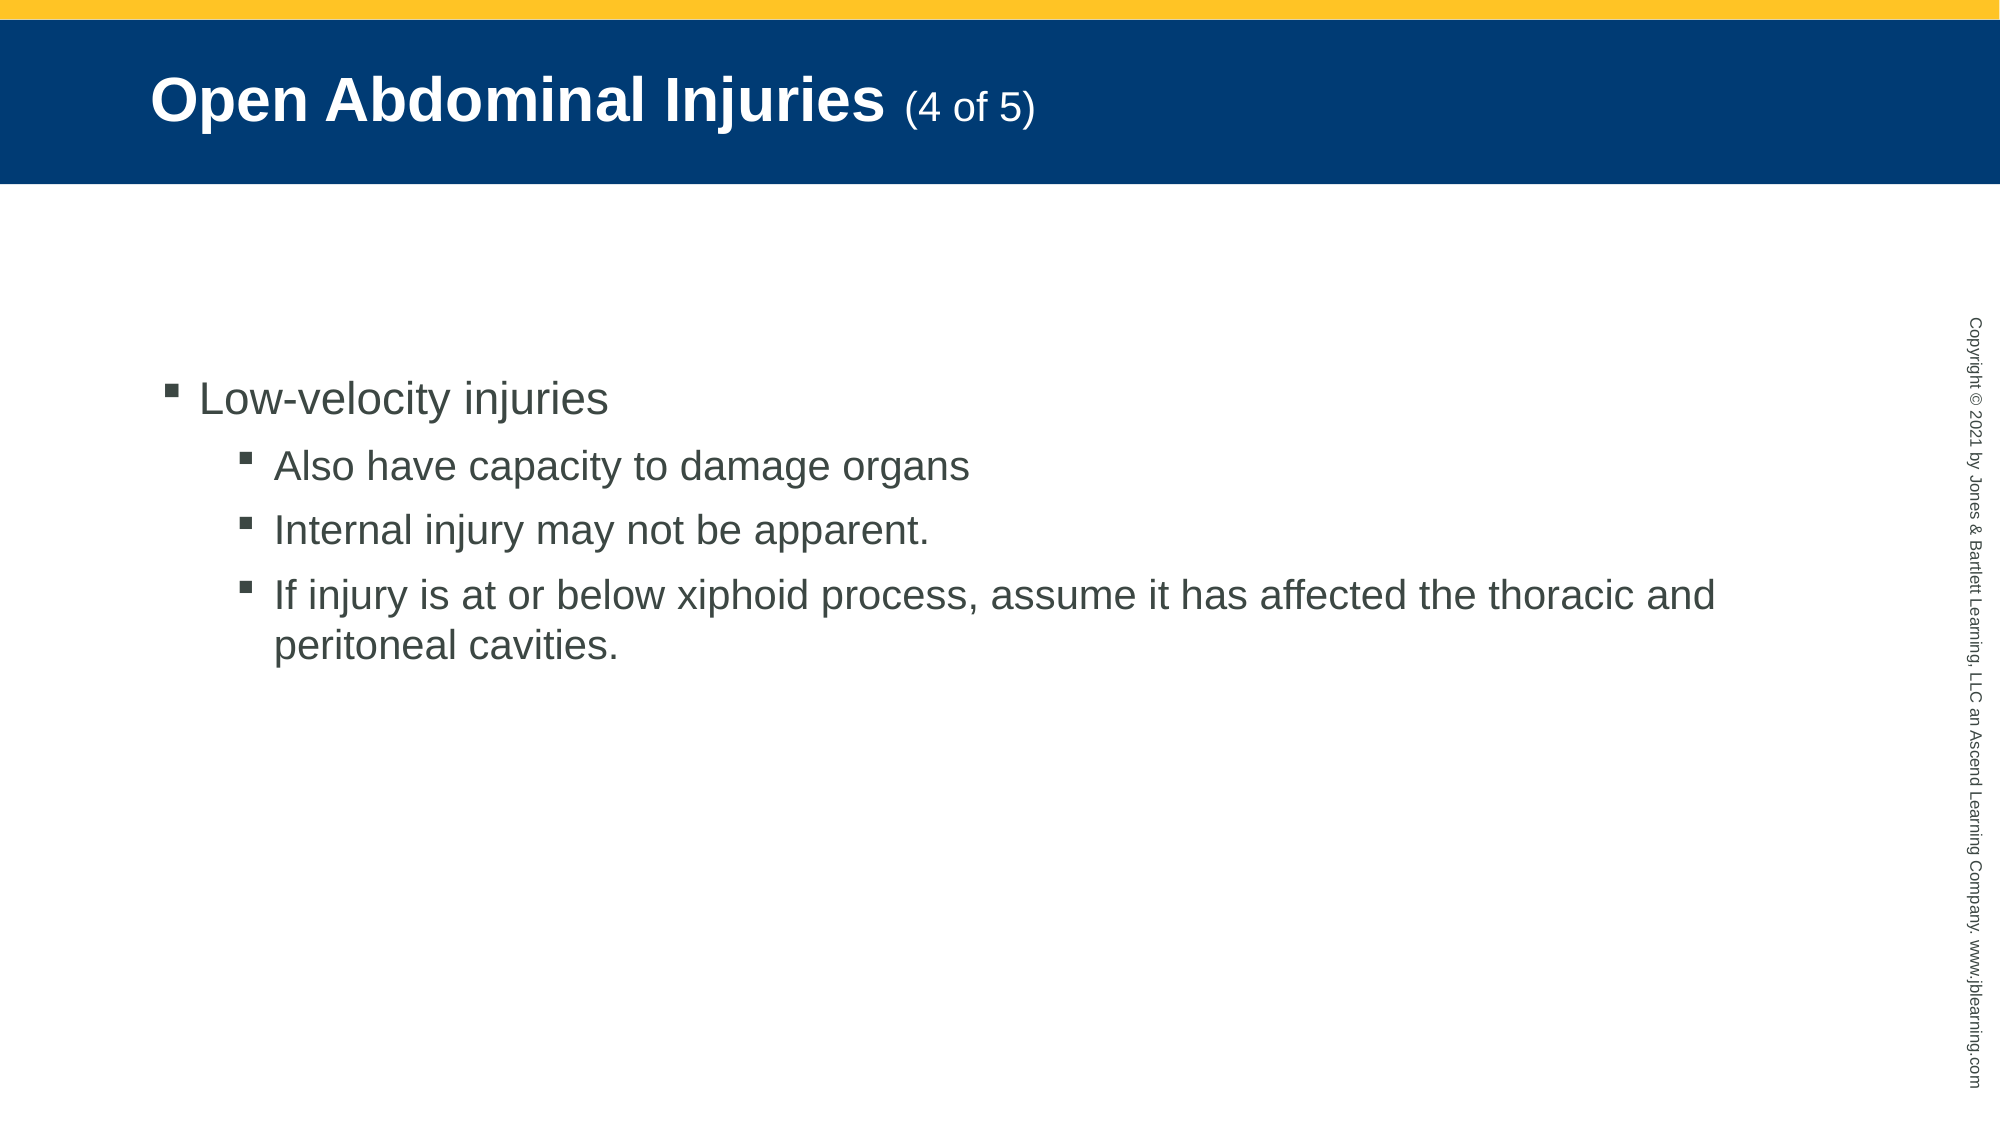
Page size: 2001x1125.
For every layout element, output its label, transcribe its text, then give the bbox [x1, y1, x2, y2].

title Open Abdominal Injuries (4 of 5) [0, 19, 2000, 185]
list Low-velocity injuries Also have capacity to damage organs Internal injury may not be apparent. If injury is at or below xiphoid process, assume it has affected the thoracic and peritoneal cavities. [146, 361, 1859, 1016]
